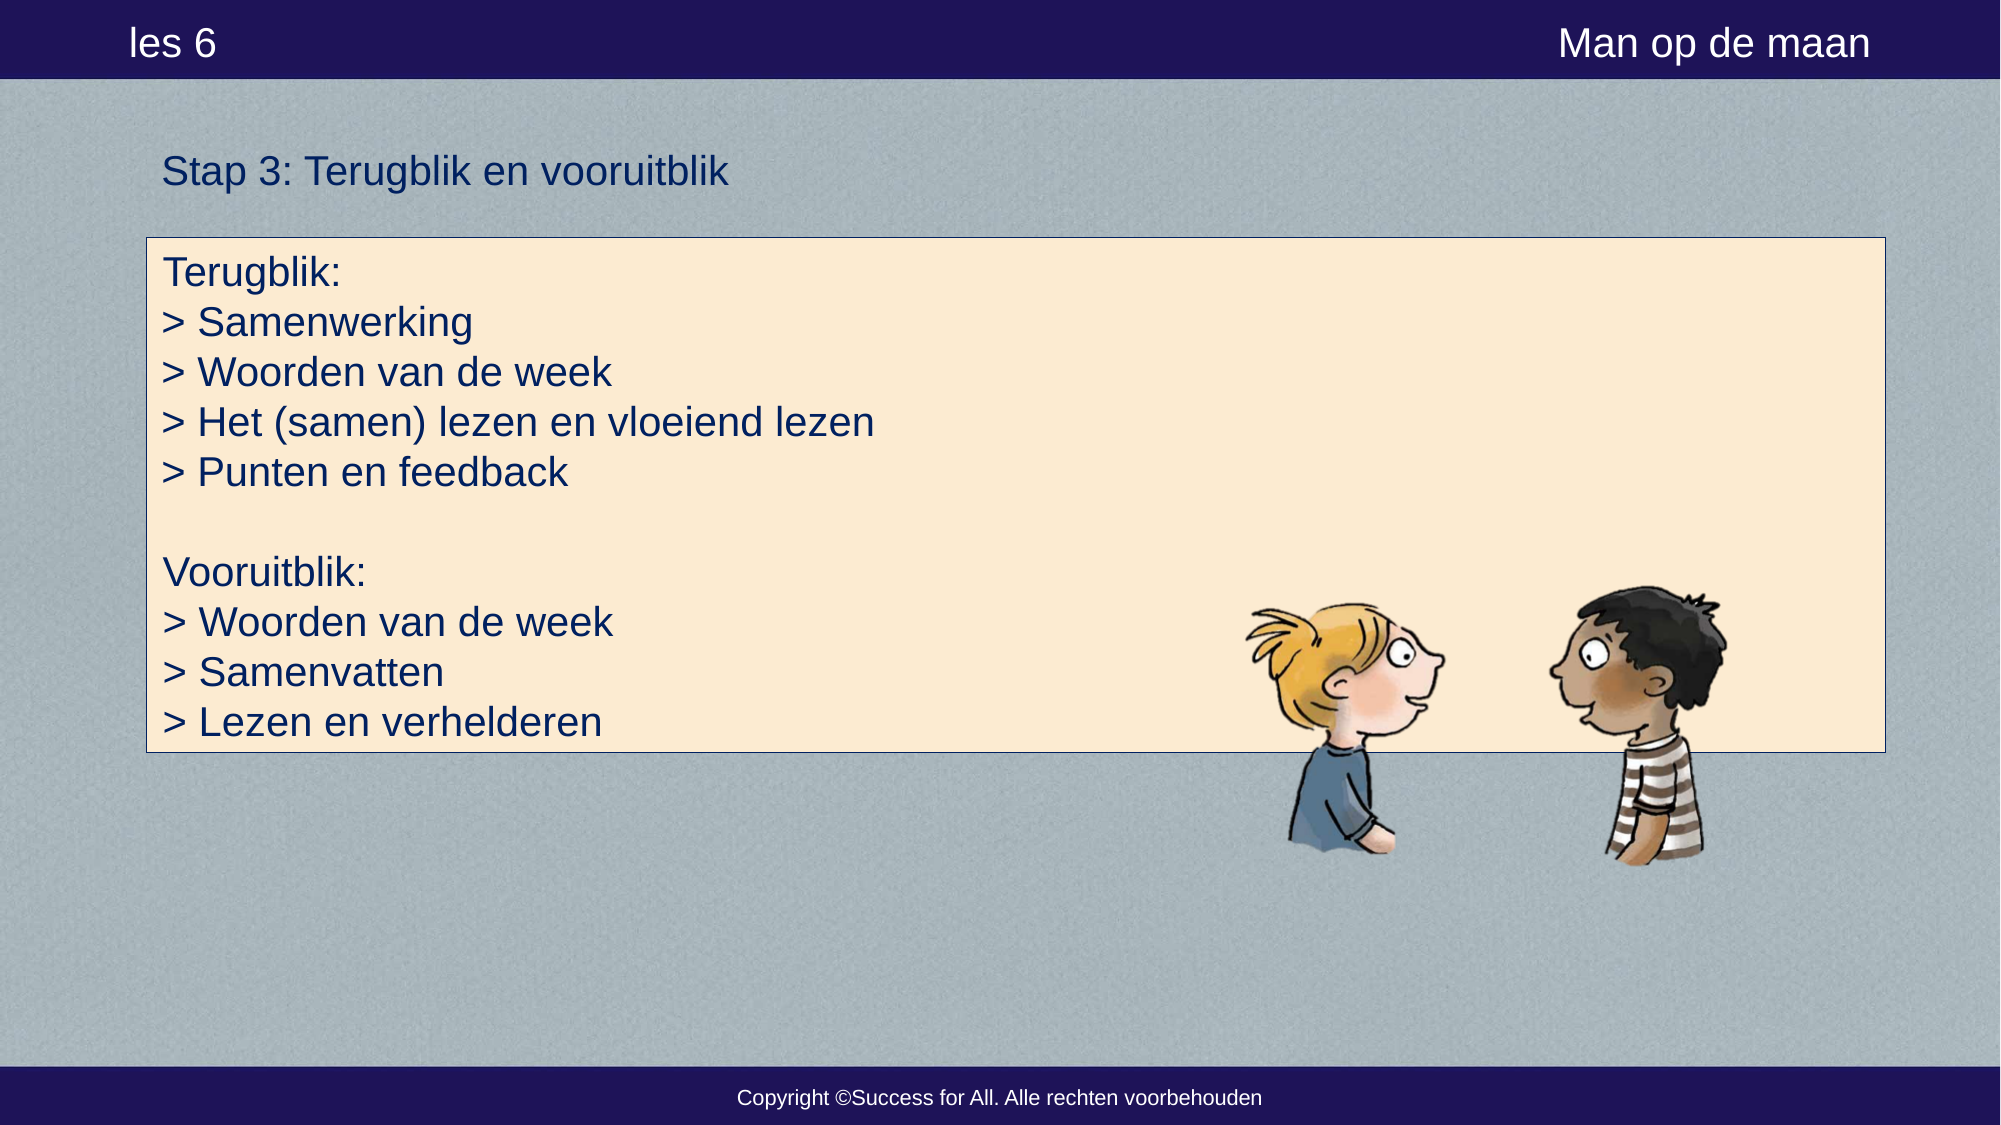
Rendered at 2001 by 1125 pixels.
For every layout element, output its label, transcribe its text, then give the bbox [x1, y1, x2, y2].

text_box Terugblik: > Samenwerking > Woorden van de week > Het (samen) lezen en vloeiend lezen > Punten en feedback Vooruitblik: > Woorden van de week > Samenvatten > Lezen en verhelderen [146, 237, 1886, 753]
text_box Copyright ©Success for All. Alle rechten voorbehouden [0, 1076, 2000, 1125]
text_box Stap 3: Terugblik en vooruitblik [146, 136, 939, 201]
text_box les 6 [114, 8, 354, 73]
picture [0, 0, 2001, 1125]
text_box Man op de maan [999, 8, 1886, 73]
